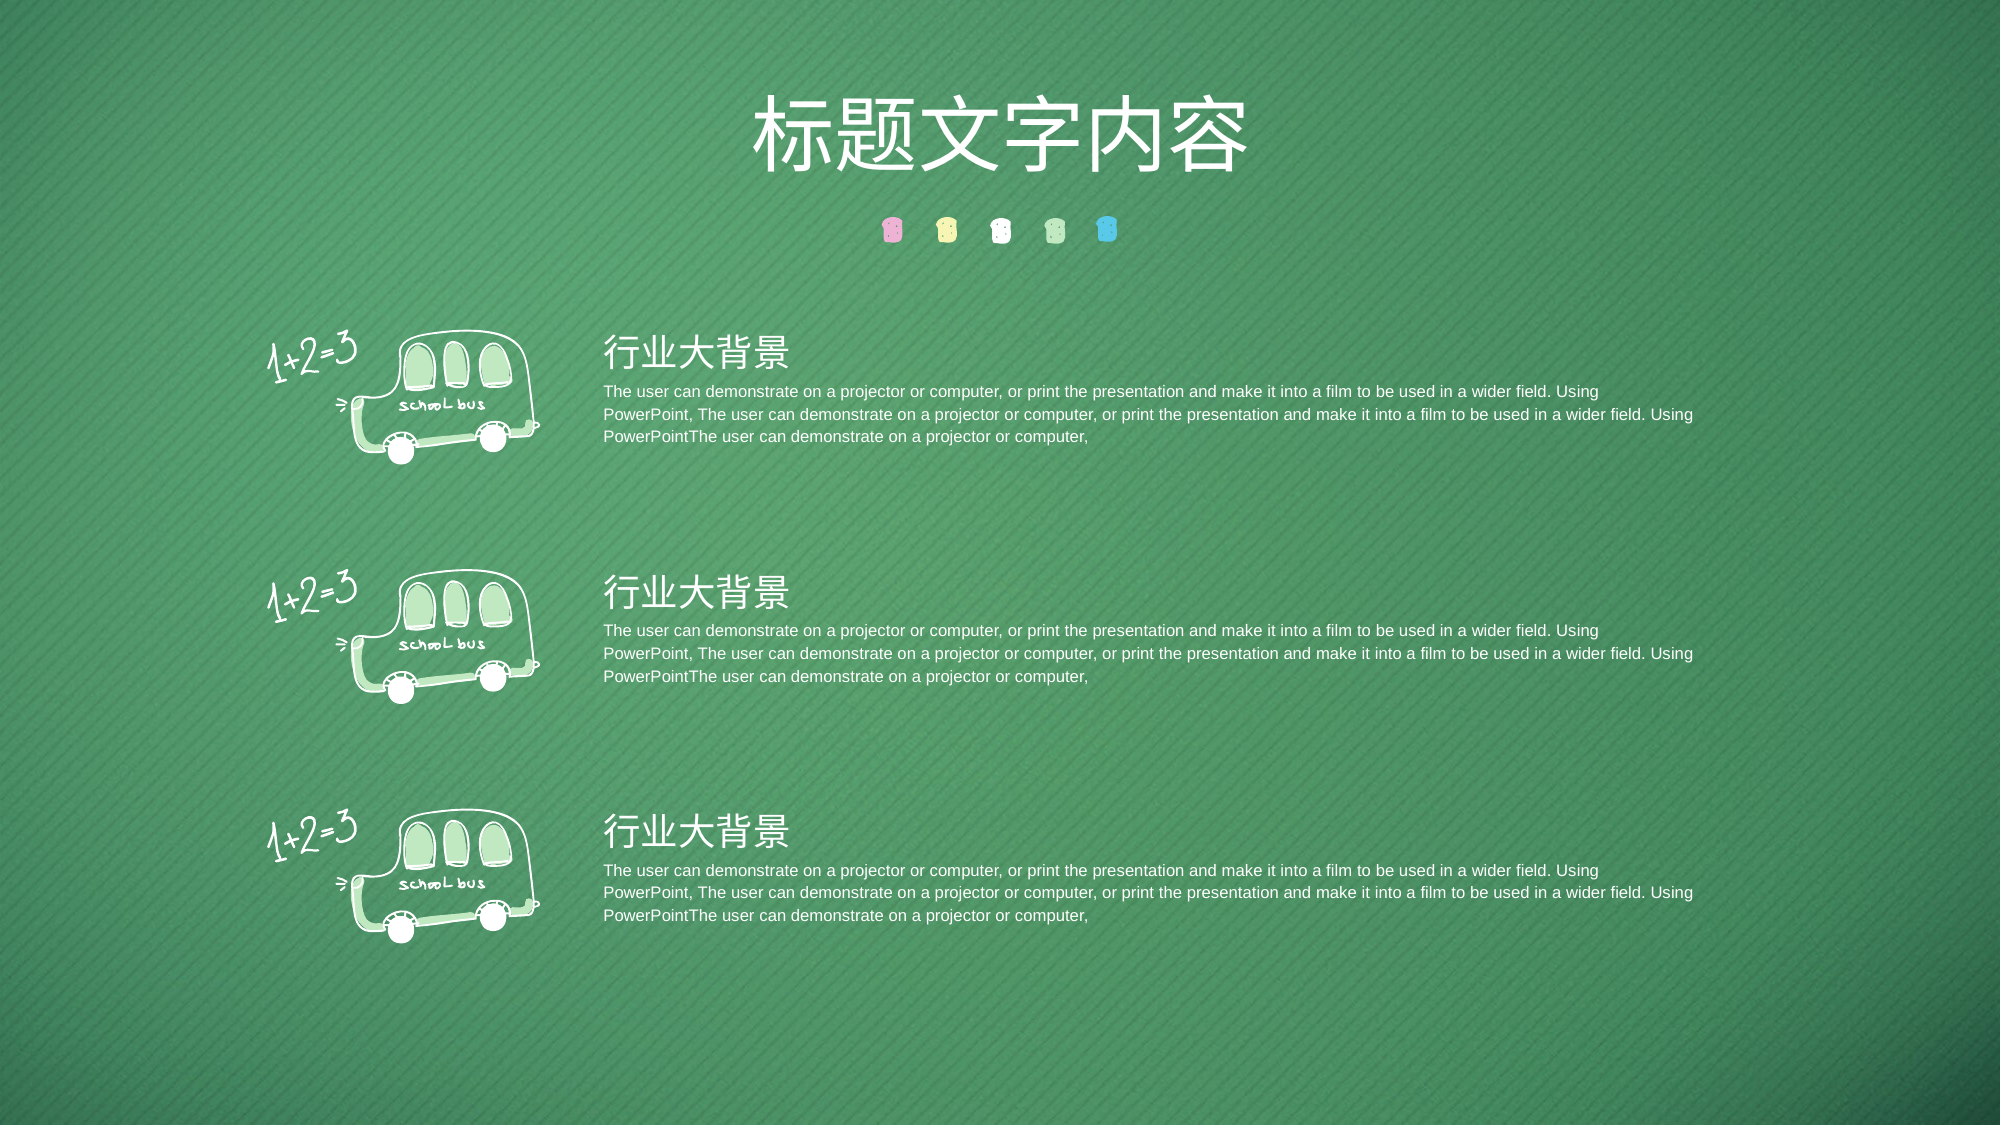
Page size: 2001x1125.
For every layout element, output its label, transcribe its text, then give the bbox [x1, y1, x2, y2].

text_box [588, 791, 1710, 934]
picture [0, 0, 2000, 1125]
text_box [881, 214, 1119, 244]
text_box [588, 313, 1710, 455]
text_box 标题文字内容 [736, 75, 1266, 190]
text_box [266, 328, 541, 465]
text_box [266, 568, 541, 704]
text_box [588, 552, 1710, 695]
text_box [266, 807, 541, 944]
